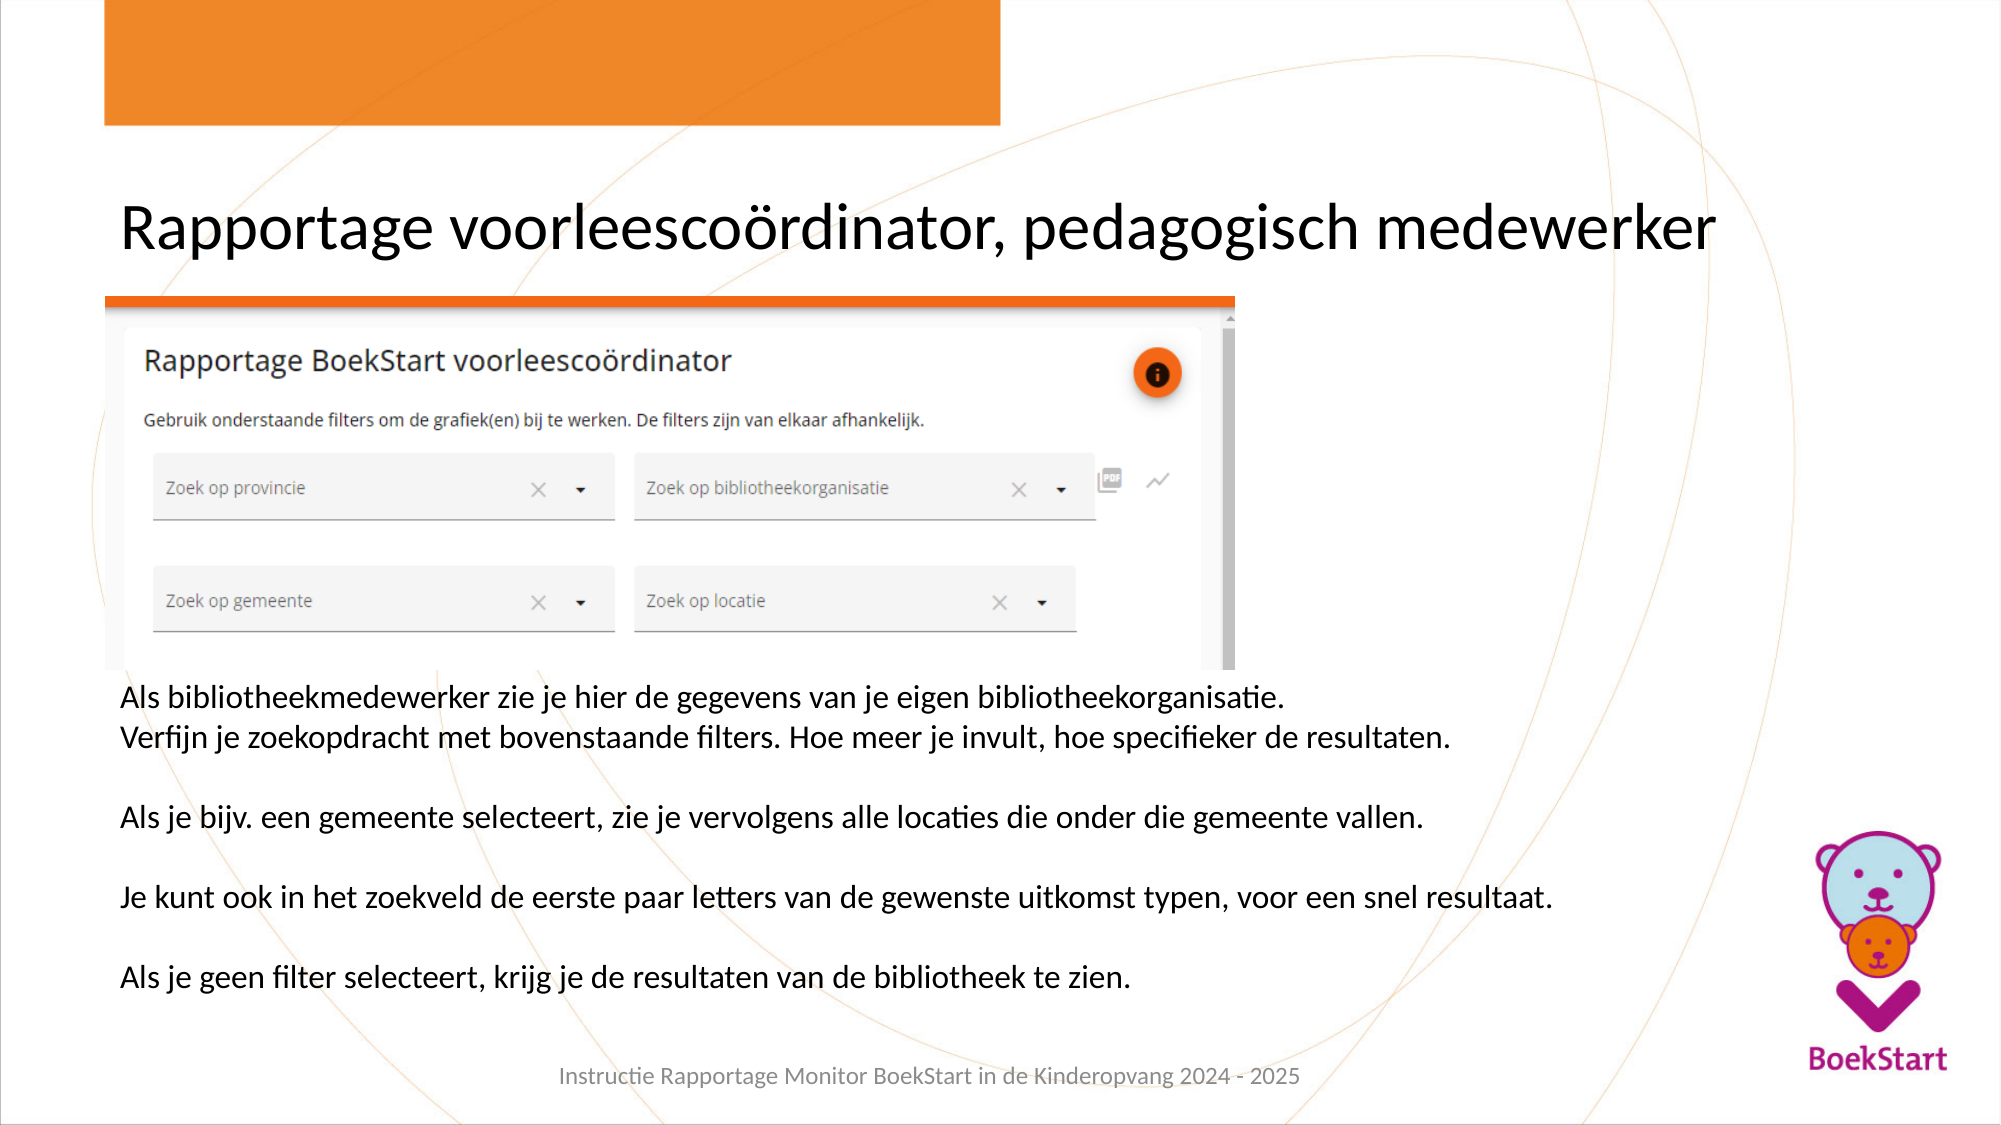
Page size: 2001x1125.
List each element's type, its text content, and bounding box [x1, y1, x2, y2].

title Rapportage voorleescoördinator, pedagogisch medewerker [105, 158, 1863, 297]
footer Instructie Rapportage Monitor BoekStart in de Kinderopvang 2024 - 2025 [486, 1044, 1386, 1105]
picture [0, 0, 2001, 1125]
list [105, 296, 1235, 670]
text_box Als bibliotheekmedewerker zie je hier de gegevens van je eigen bibliotheekorganisatie. Verfijn je zoekopdracht met bovenstaande filters. Hoe meer je invult, hoe specifieker de resultaten. Als je bijv. een gemeente selecteert, zie je vervolgens alle locaties die onder die gemeente vallen. Je kunt ook in het zoekveld de eerste paar letters van de gewenste uitkomst typen, voor een snel resultaat. Als je geen filter selecteert, krijg je de resultaten van de bibliotheek te zien. [105, 668, 1602, 1003]
